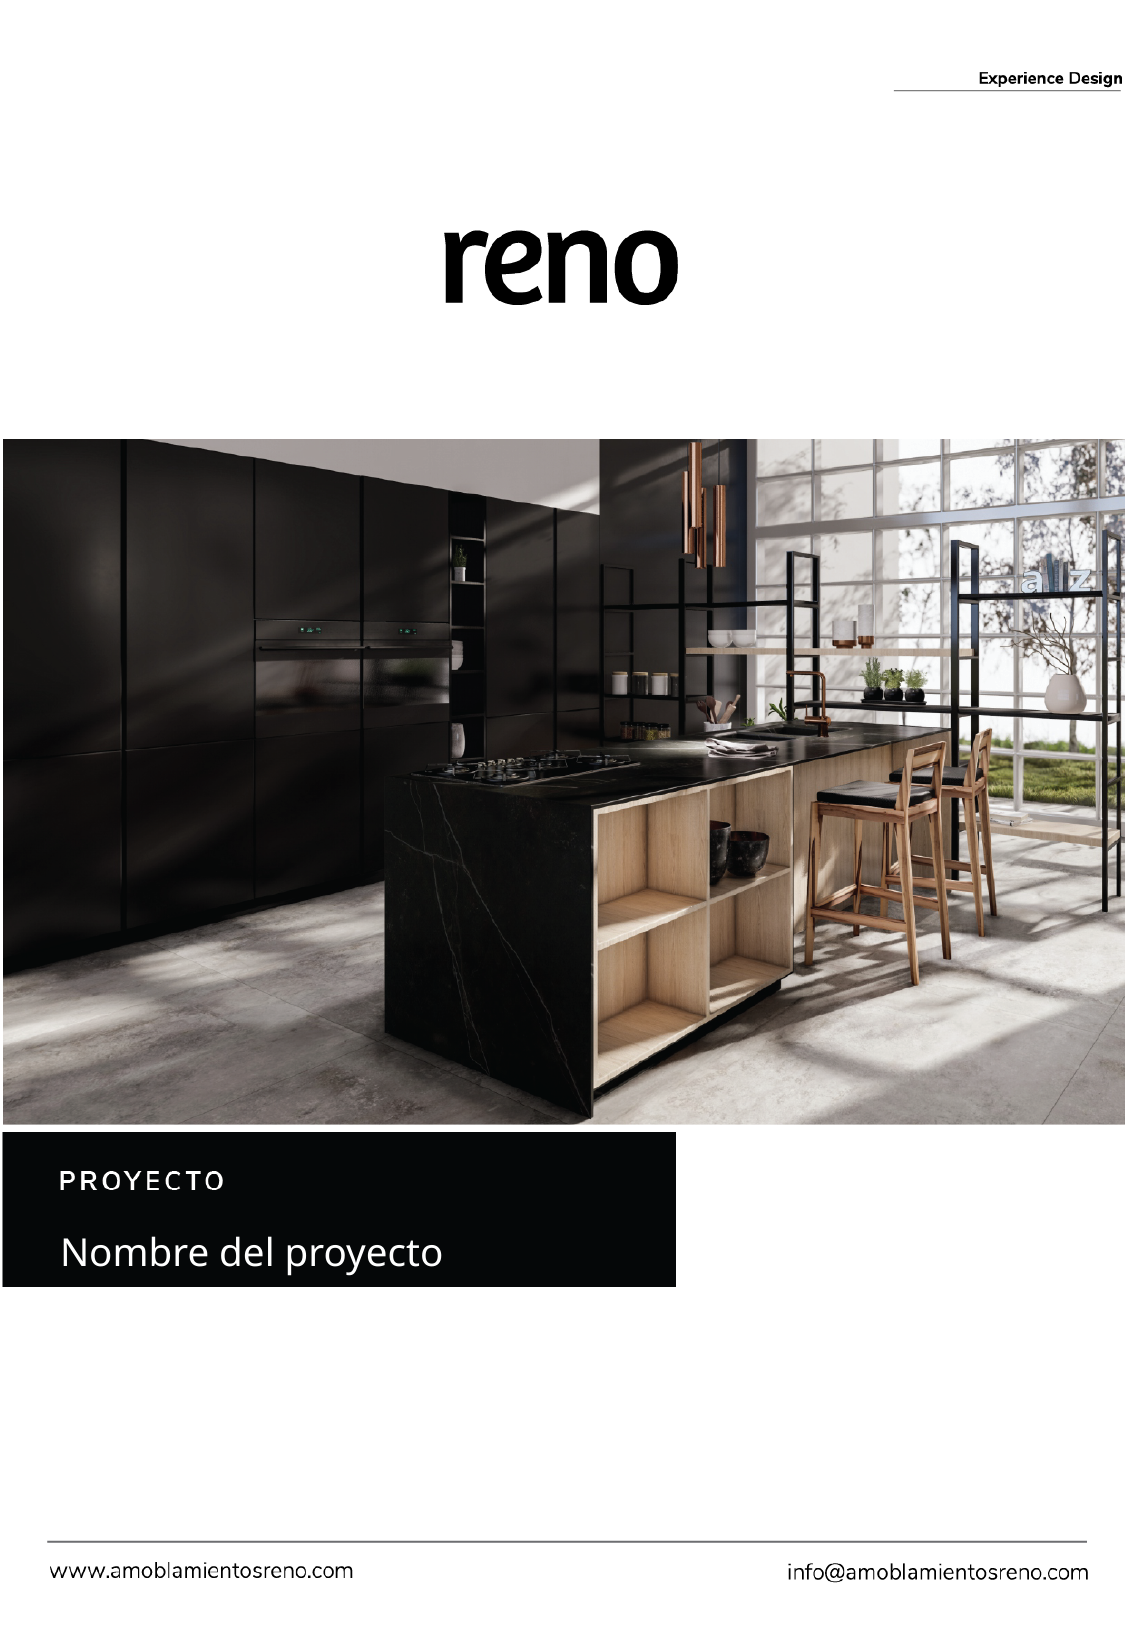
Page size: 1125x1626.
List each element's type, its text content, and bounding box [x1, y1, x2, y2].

picture [2, 27, 1125, 1609]
list Nombre del proyecto [45, 1221, 581, 1284]
